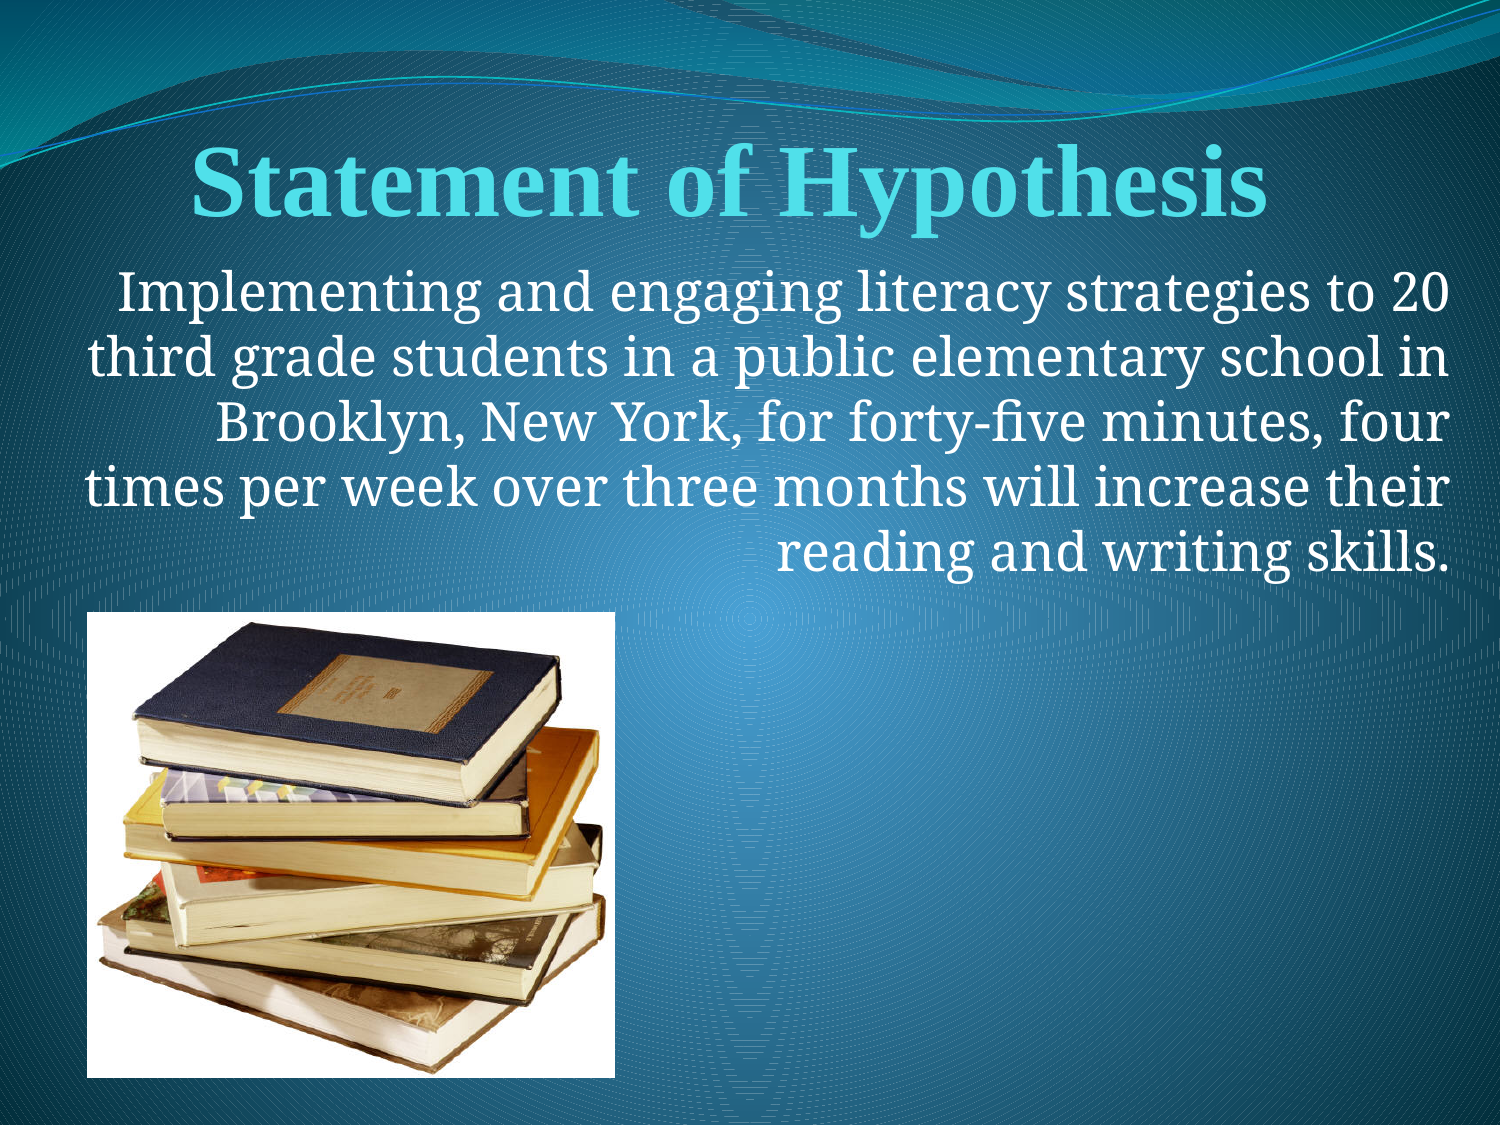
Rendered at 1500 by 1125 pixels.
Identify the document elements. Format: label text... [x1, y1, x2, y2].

title Statement of Hypothesis [87, 112, 1376, 238]
picture [87, 612, 615, 1078]
subtitle Implementing and engaging literacy strategies to 20 third grade students in a public elementary school in Brooklyn, New York, for forty-five minutes, four times per week over three months will increase their reading and writing skills. [62, 249, 1463, 1088]
